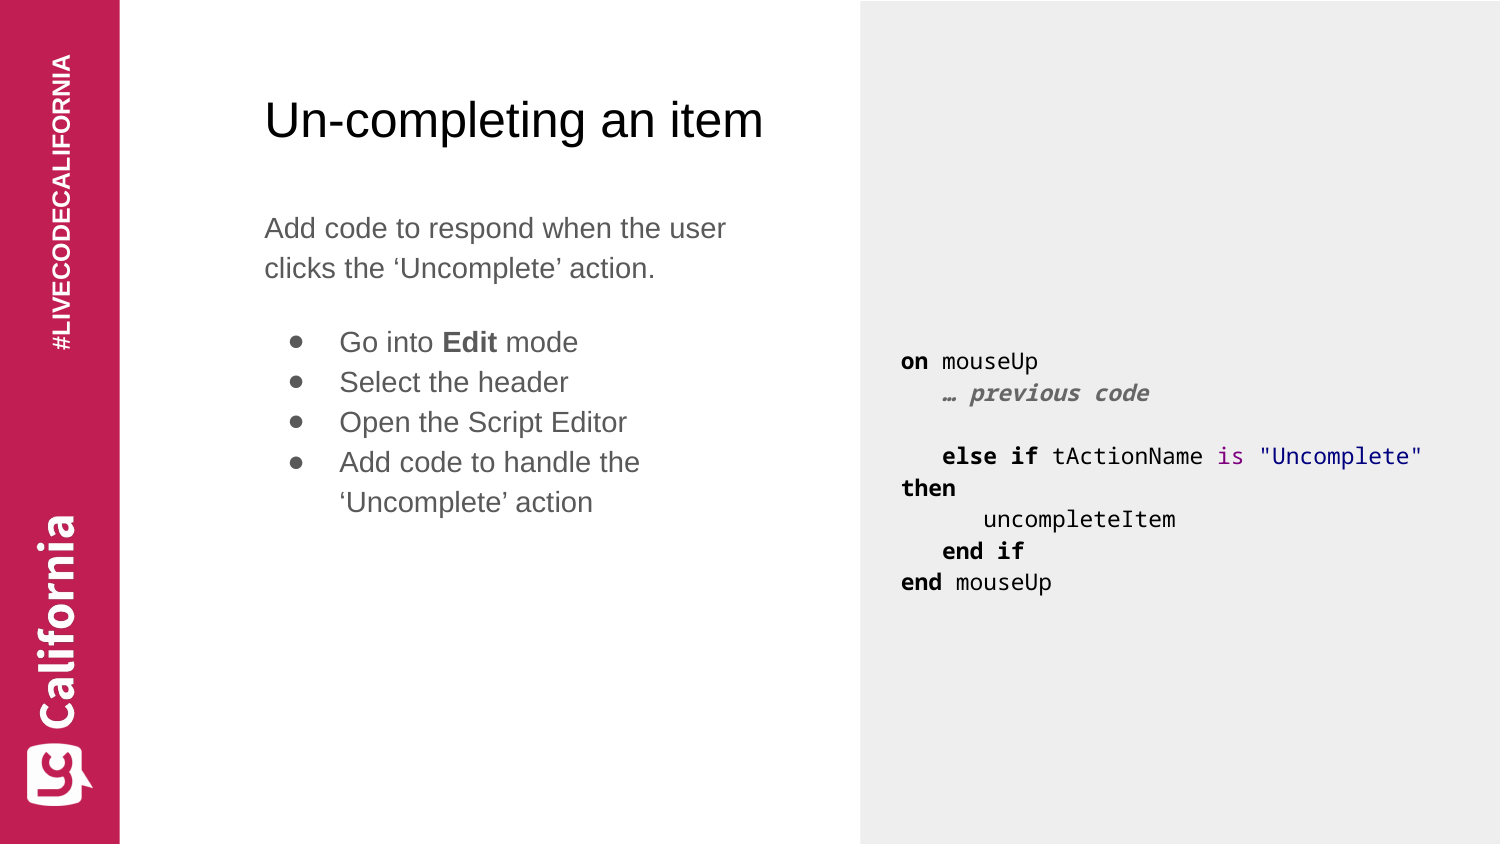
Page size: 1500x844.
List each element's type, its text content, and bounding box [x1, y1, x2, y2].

title Un-completing an item [249, 72, 1417, 167]
list Add code to respond when the user clicks the ‘Uncomplete’ action. Go into Edit mode Select the header Open the Script Editor Add code to handle the ‘Uncomplete’ action [249, 189, 813, 750]
list on mouseUp … previous code else if tActionName is "Uncomplete" then uncompleteItem end if end mouseUp [885, 189, 1449, 750]
text_box [860, 1, 1500, 844]
picture [0, 0, 120, 844]
